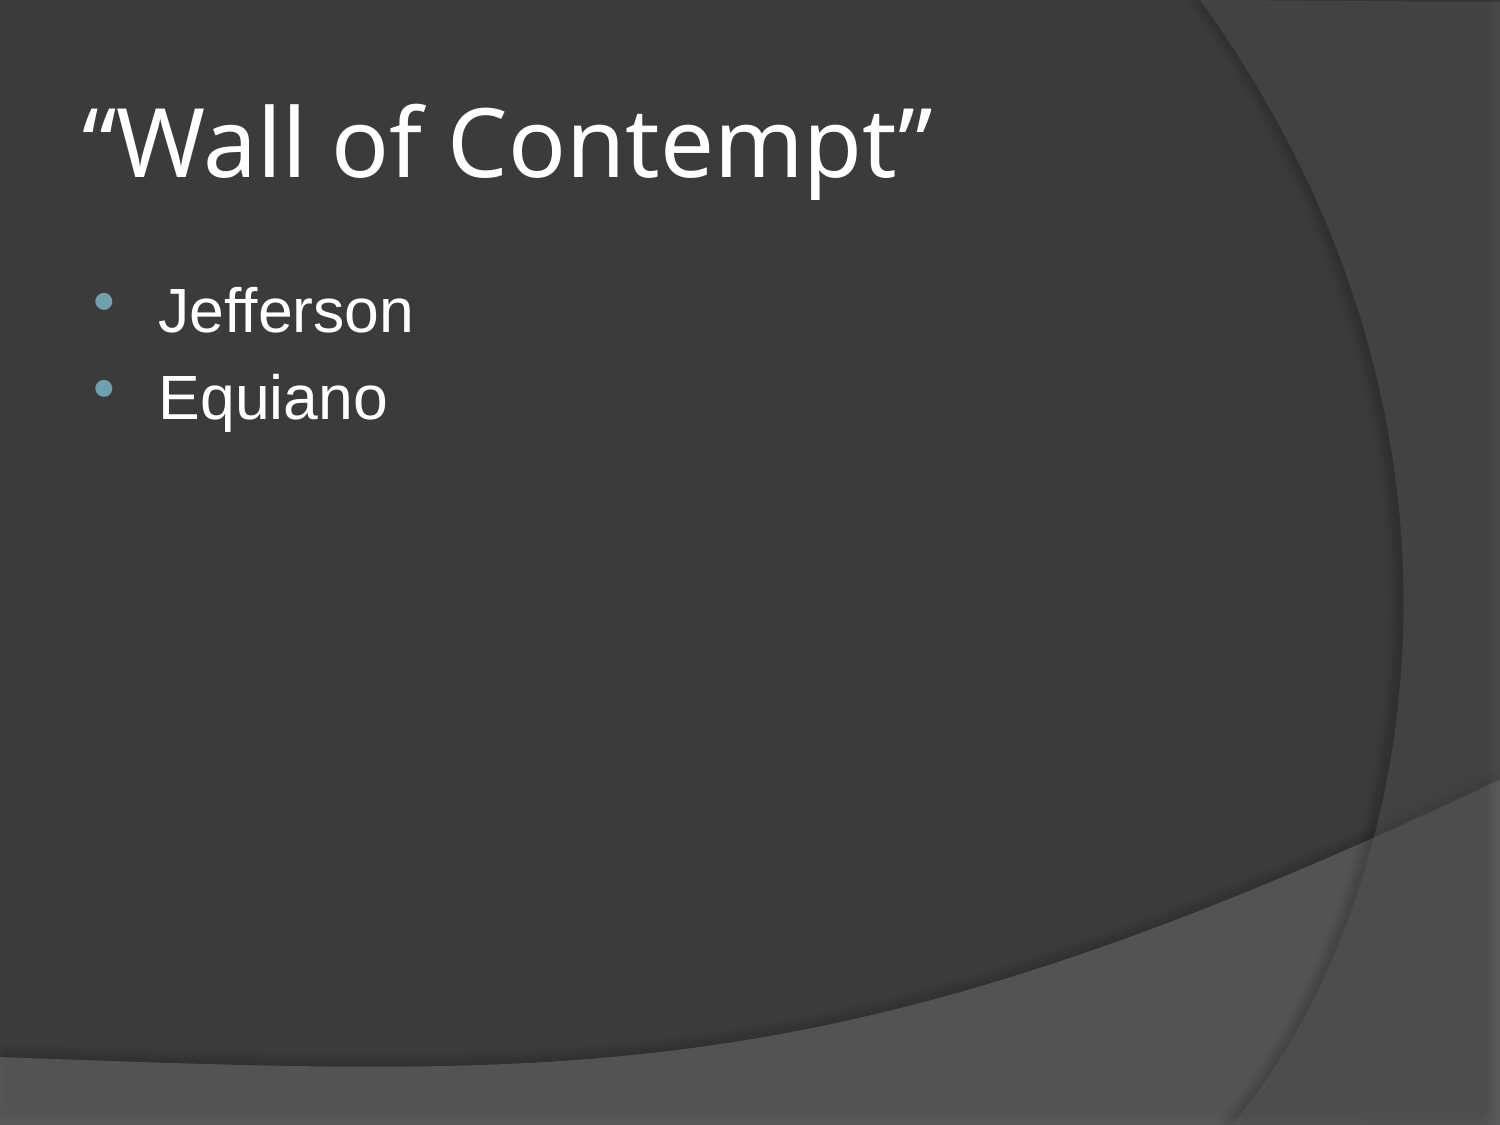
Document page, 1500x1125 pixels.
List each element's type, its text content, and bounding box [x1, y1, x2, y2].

title “Wall of Contempt” [75, 45, 1300, 233]
list Jefferson Equiano [75, 262, 1300, 1005]
